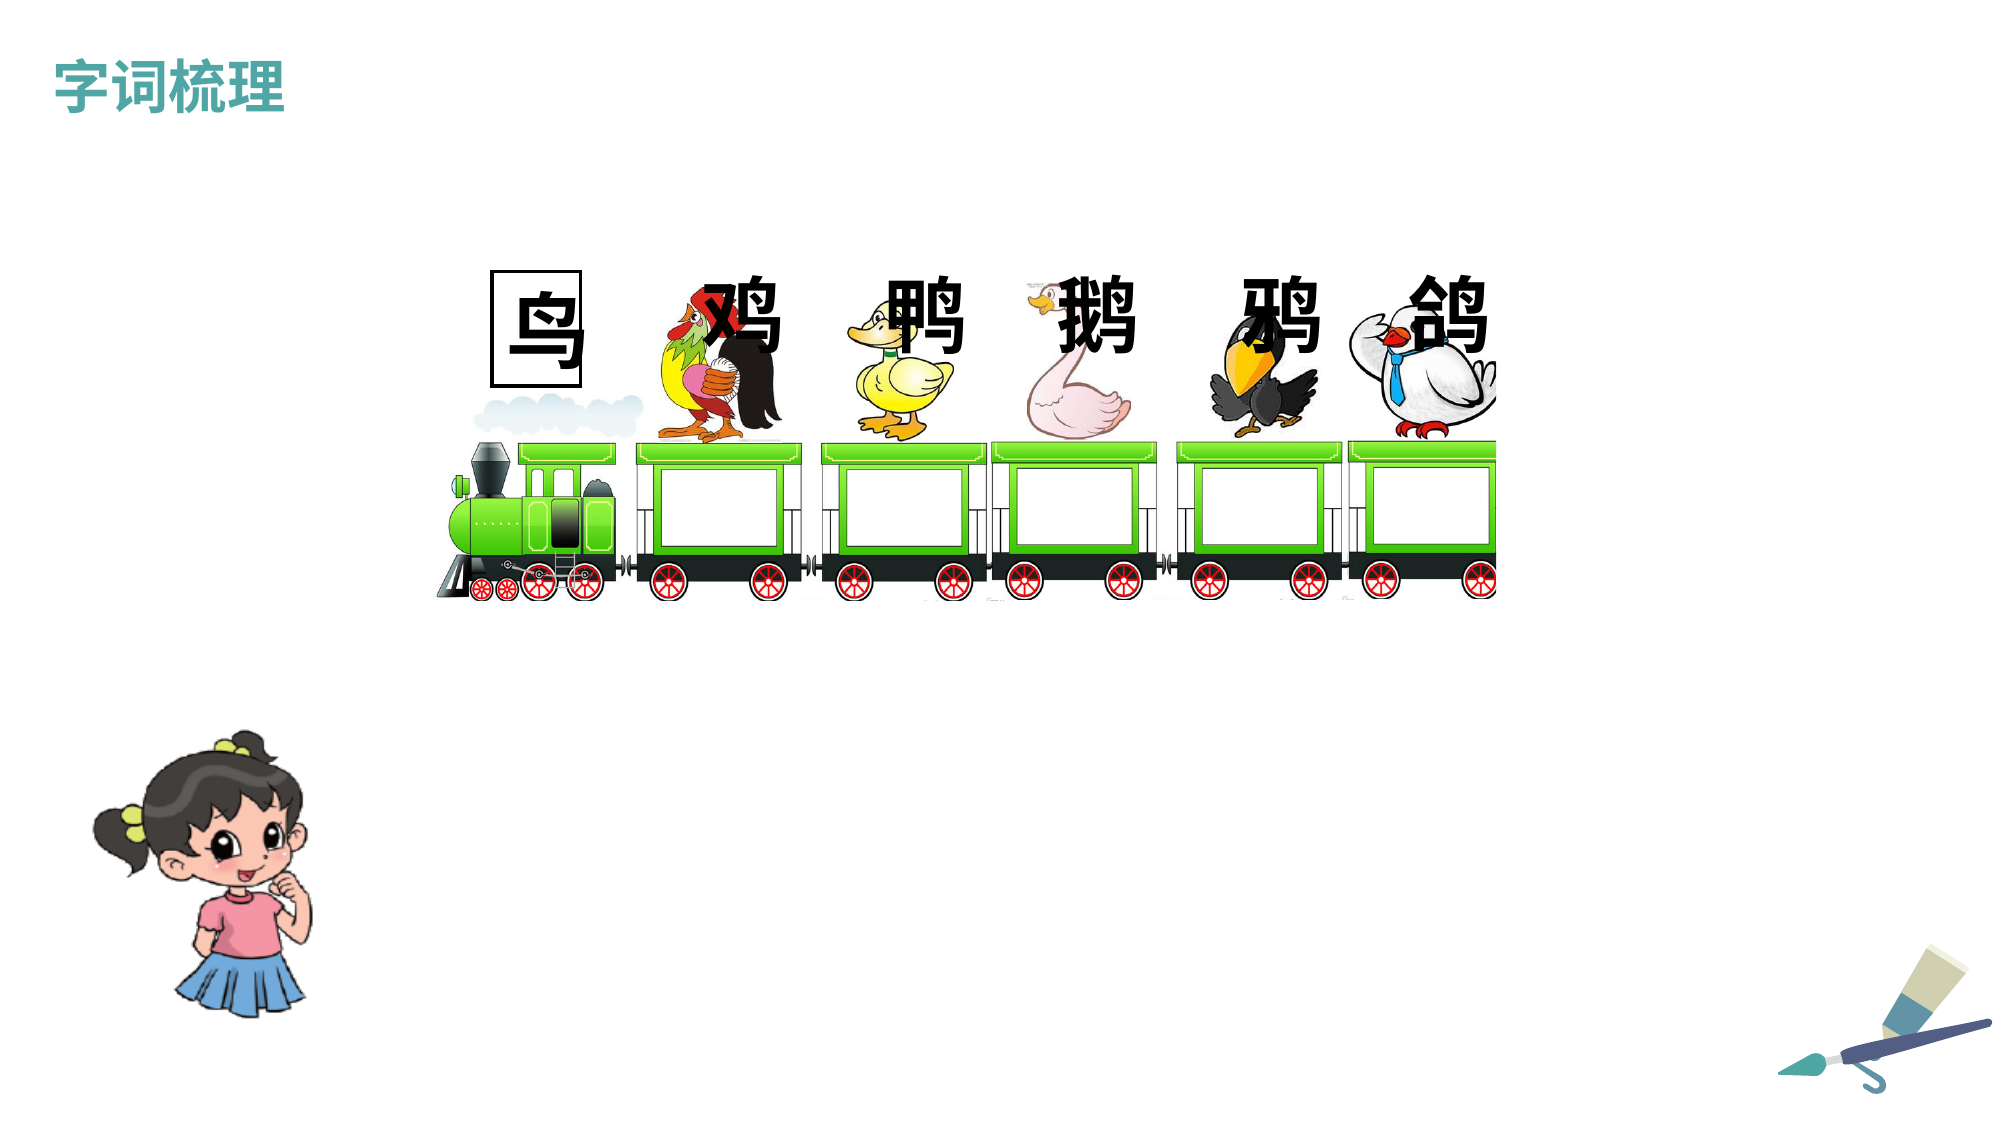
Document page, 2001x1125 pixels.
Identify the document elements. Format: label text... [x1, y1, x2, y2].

picture [80, 727, 334, 1020]
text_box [1811, 945, 1974, 1125]
picture [432, 255, 1497, 618]
text_box 字词梳理 [37, 42, 301, 128]
